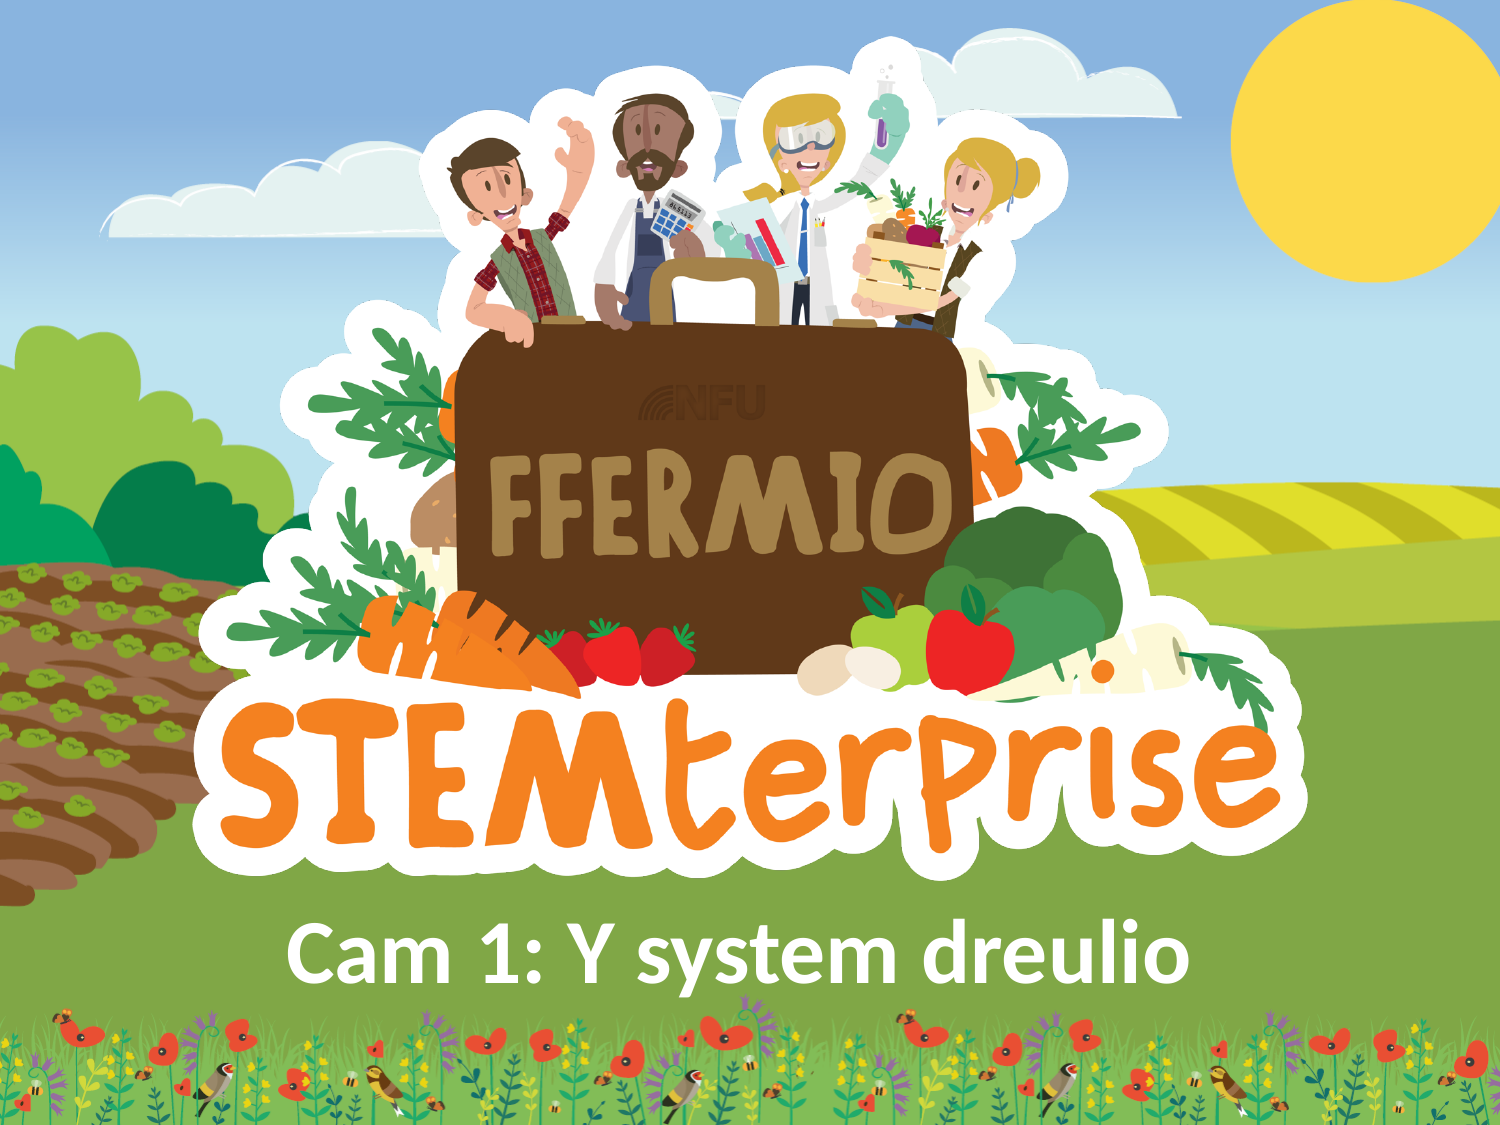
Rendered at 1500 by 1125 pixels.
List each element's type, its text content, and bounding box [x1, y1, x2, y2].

picture [0, 0, 1500, 1125]
title Cam 1: Y system dreulio [41, 857, 1459, 1035]
